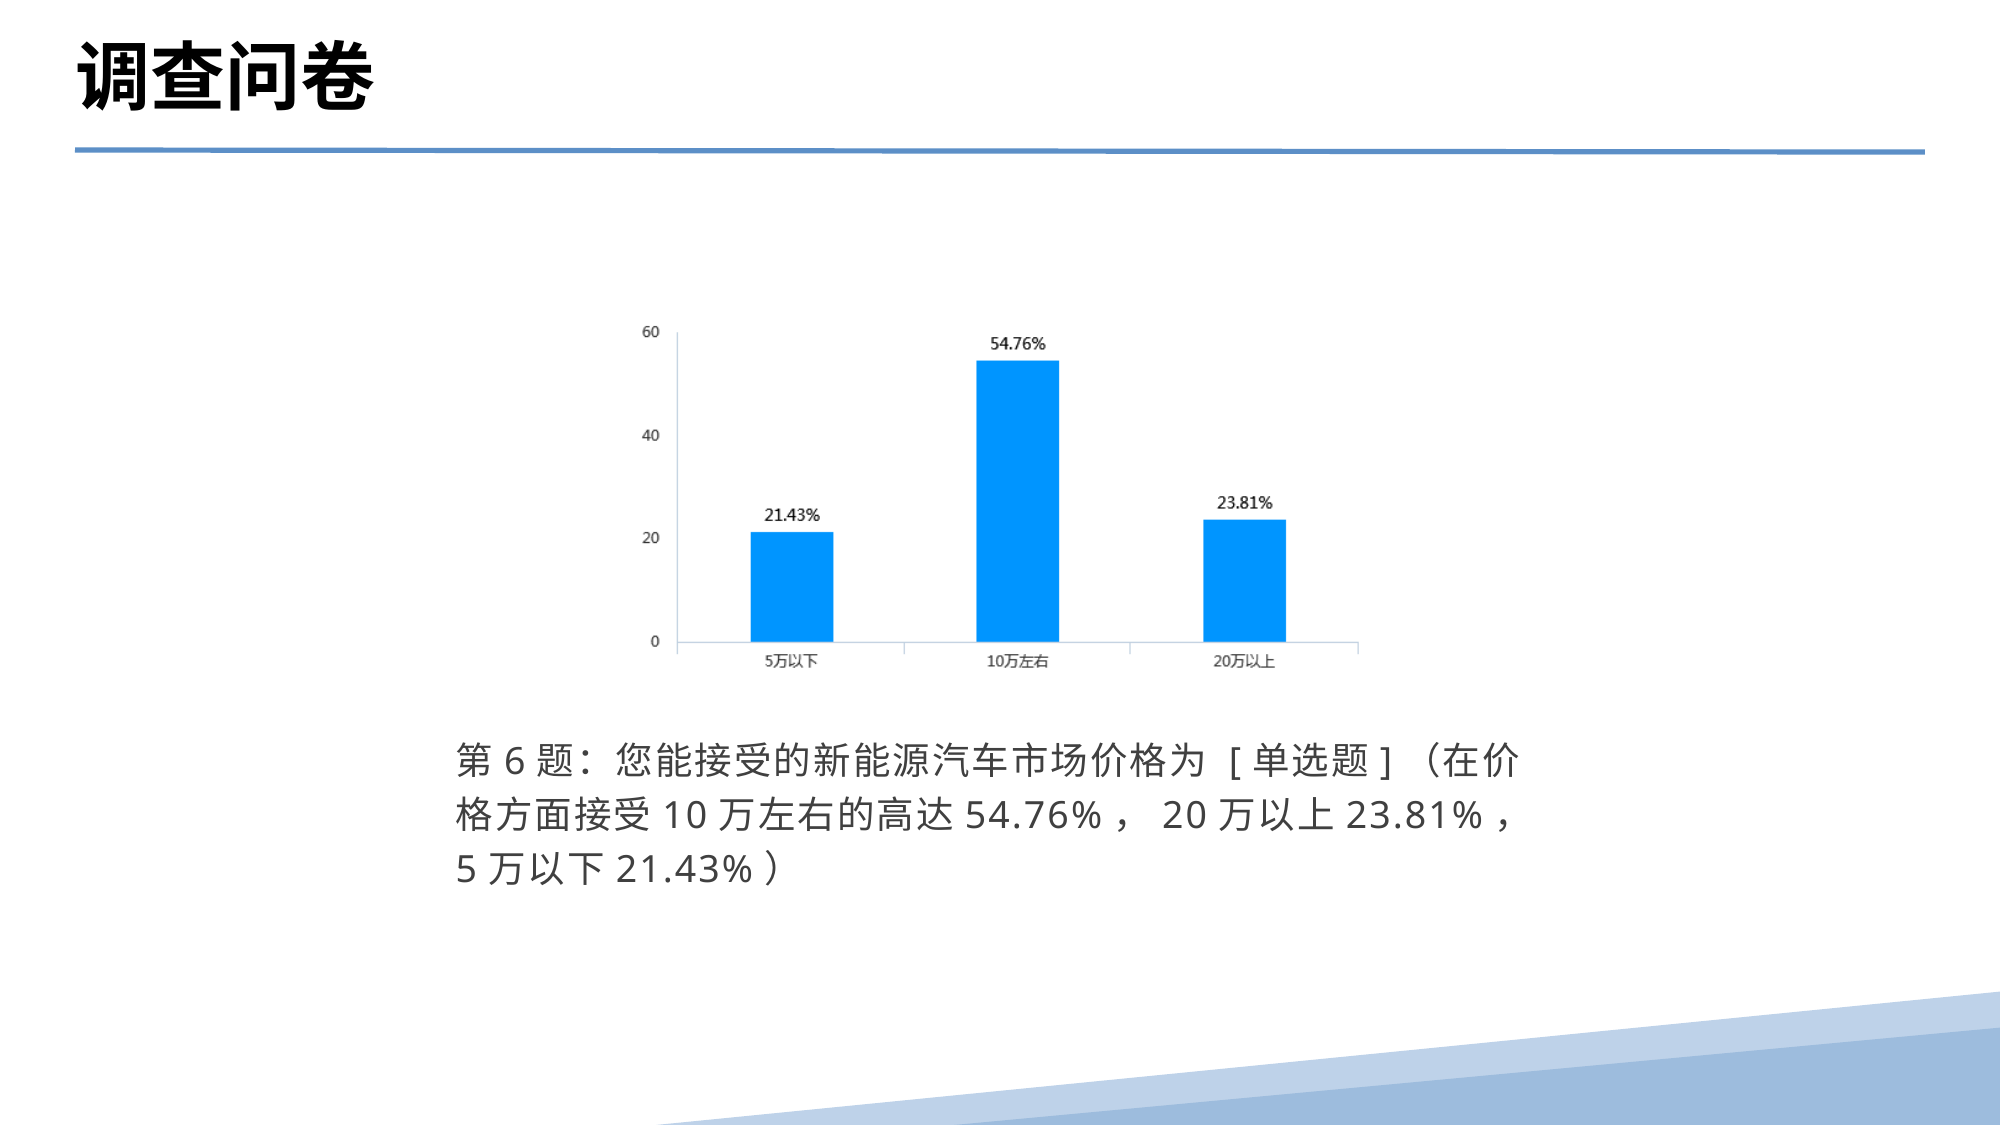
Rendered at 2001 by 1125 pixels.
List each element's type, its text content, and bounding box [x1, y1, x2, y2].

picture [630, 320, 1370, 690]
text_box 第6题：您能接受的新能源汽车市场价格为 [单选题]（在价格方面接受10万左右的高达54.76%，20万以上23.81%，5万以下21.43%） [445, 723, 1555, 955]
text_box 调查问卷 [75, 24, 1925, 125]
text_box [74, 149, 1925, 153]
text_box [656, 991, 2000, 1125]
